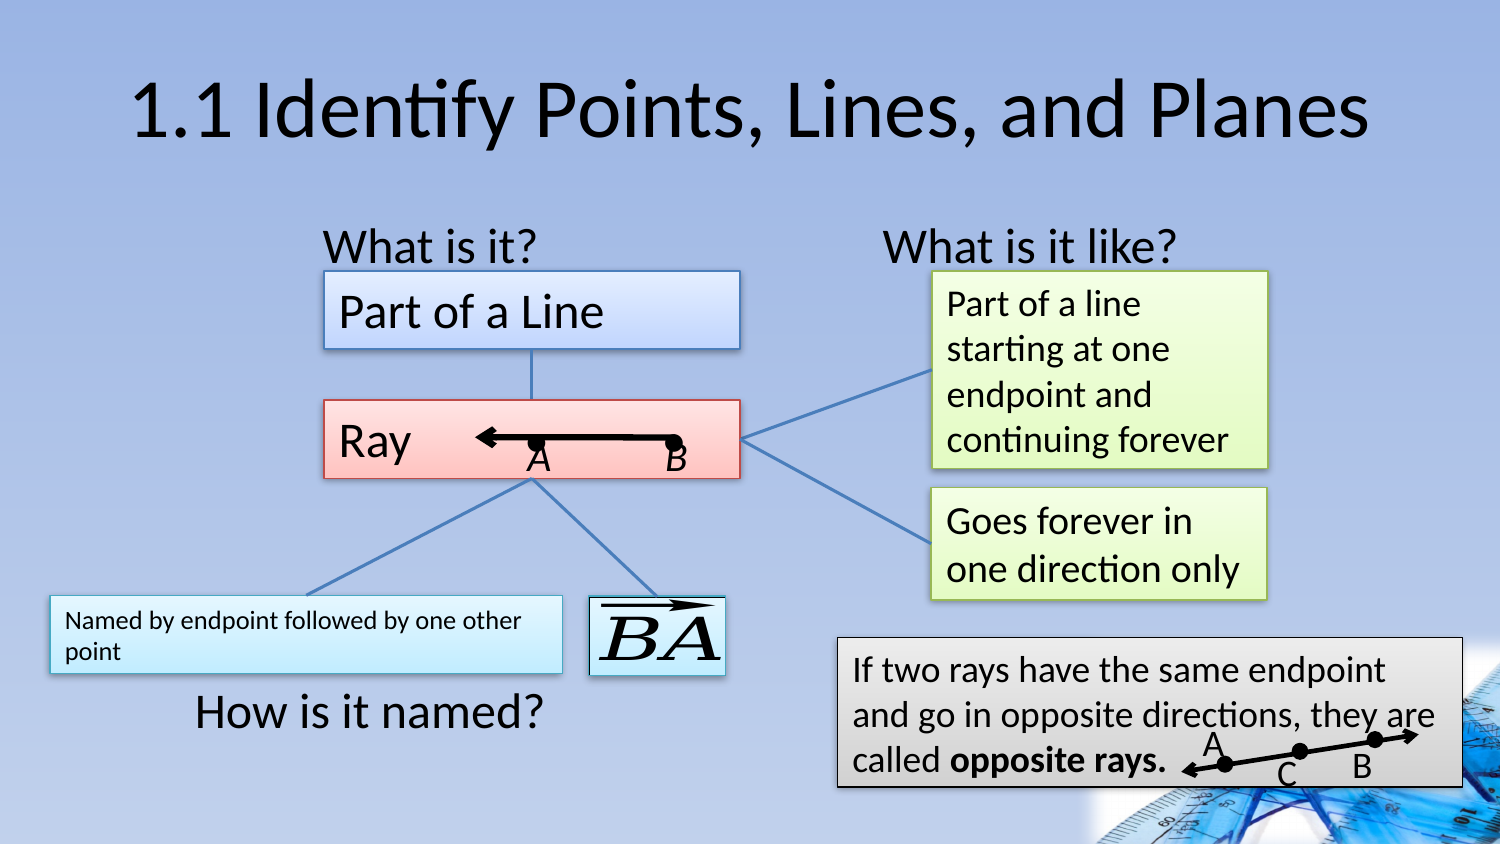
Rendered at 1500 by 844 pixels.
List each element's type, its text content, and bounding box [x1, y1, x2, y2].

text_box How is it named? [180, 671, 831, 747]
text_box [323, 270, 738, 399]
title 1.1 Identify Points, Lines, and Planes [75, 33, 1425, 175]
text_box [739, 270, 1269, 439]
text_box What is it like? [867, 206, 1300, 281]
picture [1102, 656, 1500, 838]
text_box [323, 399, 811, 488]
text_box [49, 478, 563, 674]
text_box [563, 478, 726, 676]
text_box What is it? [307, 206, 740, 281]
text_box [739, 439, 1268, 601]
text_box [837, 637, 1463, 803]
